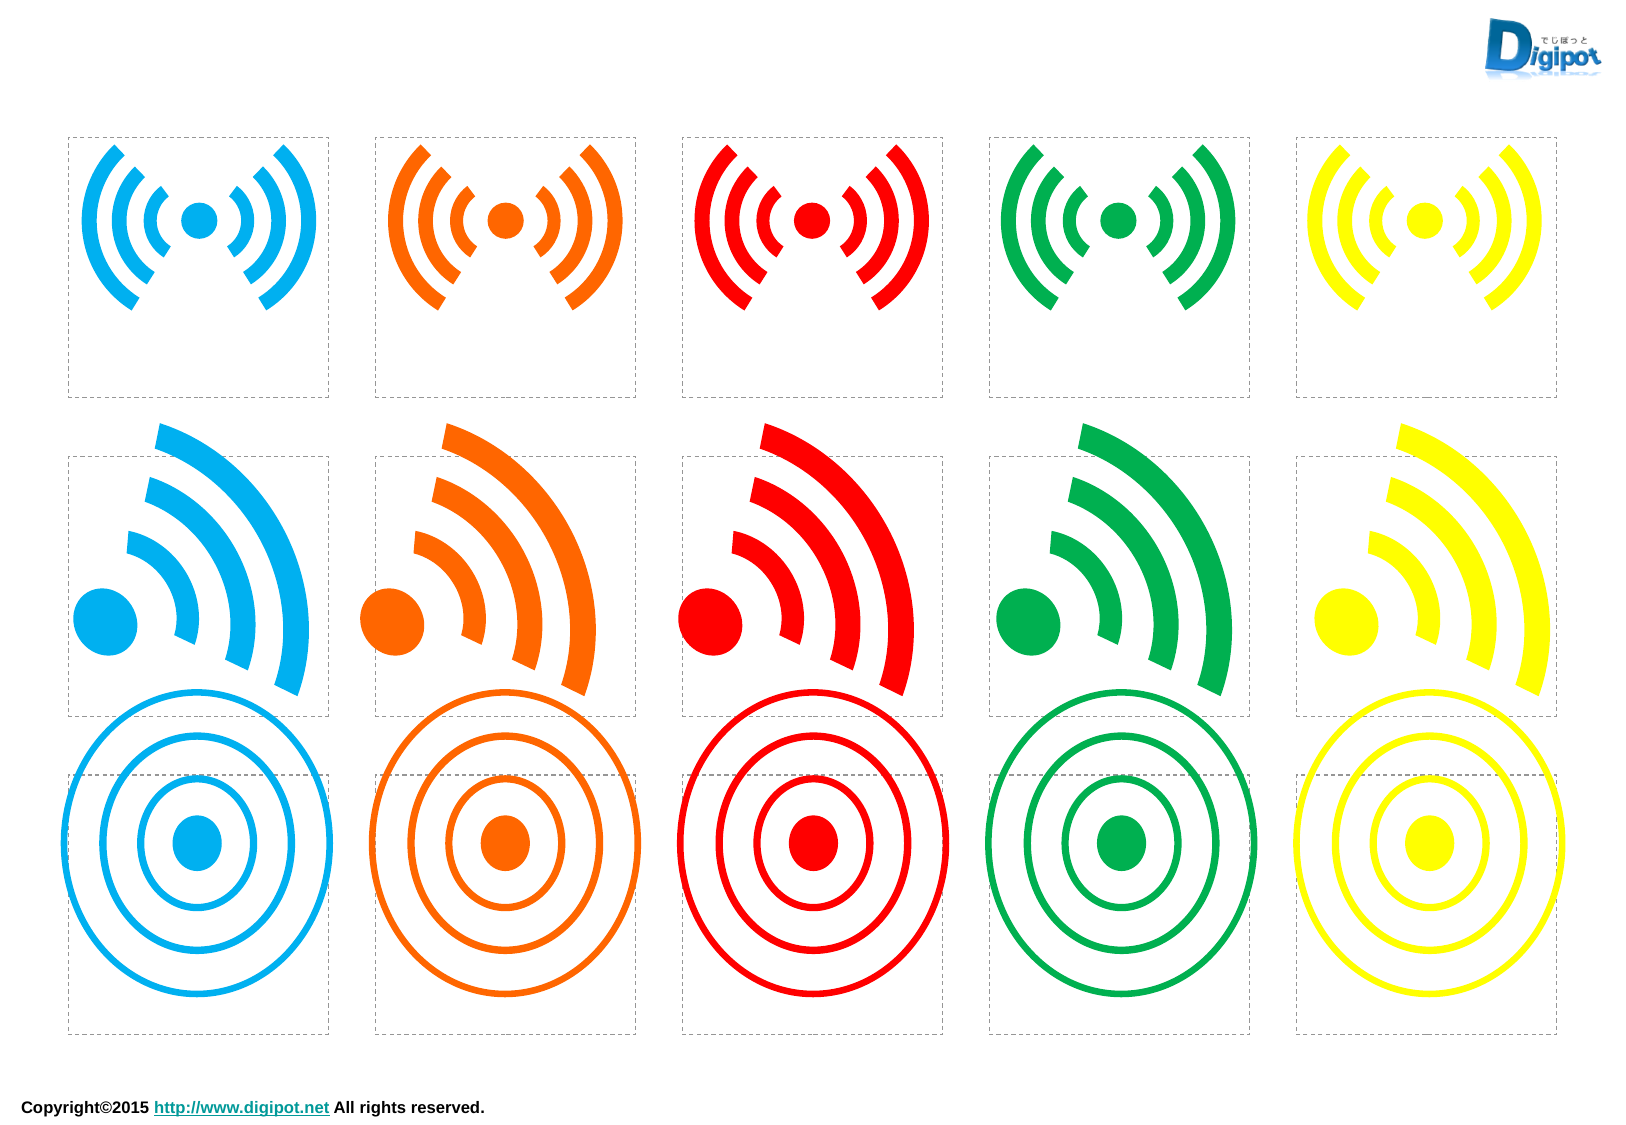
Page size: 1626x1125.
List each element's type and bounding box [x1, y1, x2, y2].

text_box [368, 688, 642, 998]
text_box [1000, 114, 1236, 327]
text_box [81, 114, 317, 327]
text_box [676, 688, 950, 998]
picture [1485, 18, 1602, 82]
text_box [227, 408, 543, 813]
text_box [1306, 114, 1542, 327]
text_box [60, 688, 334, 998]
text_box [864, 408, 1180, 813]
text_box [1292, 688, 1566, 998]
text_box [1182, 408, 1544, 813]
text_box [984, 688, 1258, 998]
text_box [545, 408, 862, 813]
text_box [0, 408, 225, 813]
text_box [387, 114, 623, 327]
text_box [694, 114, 930, 327]
